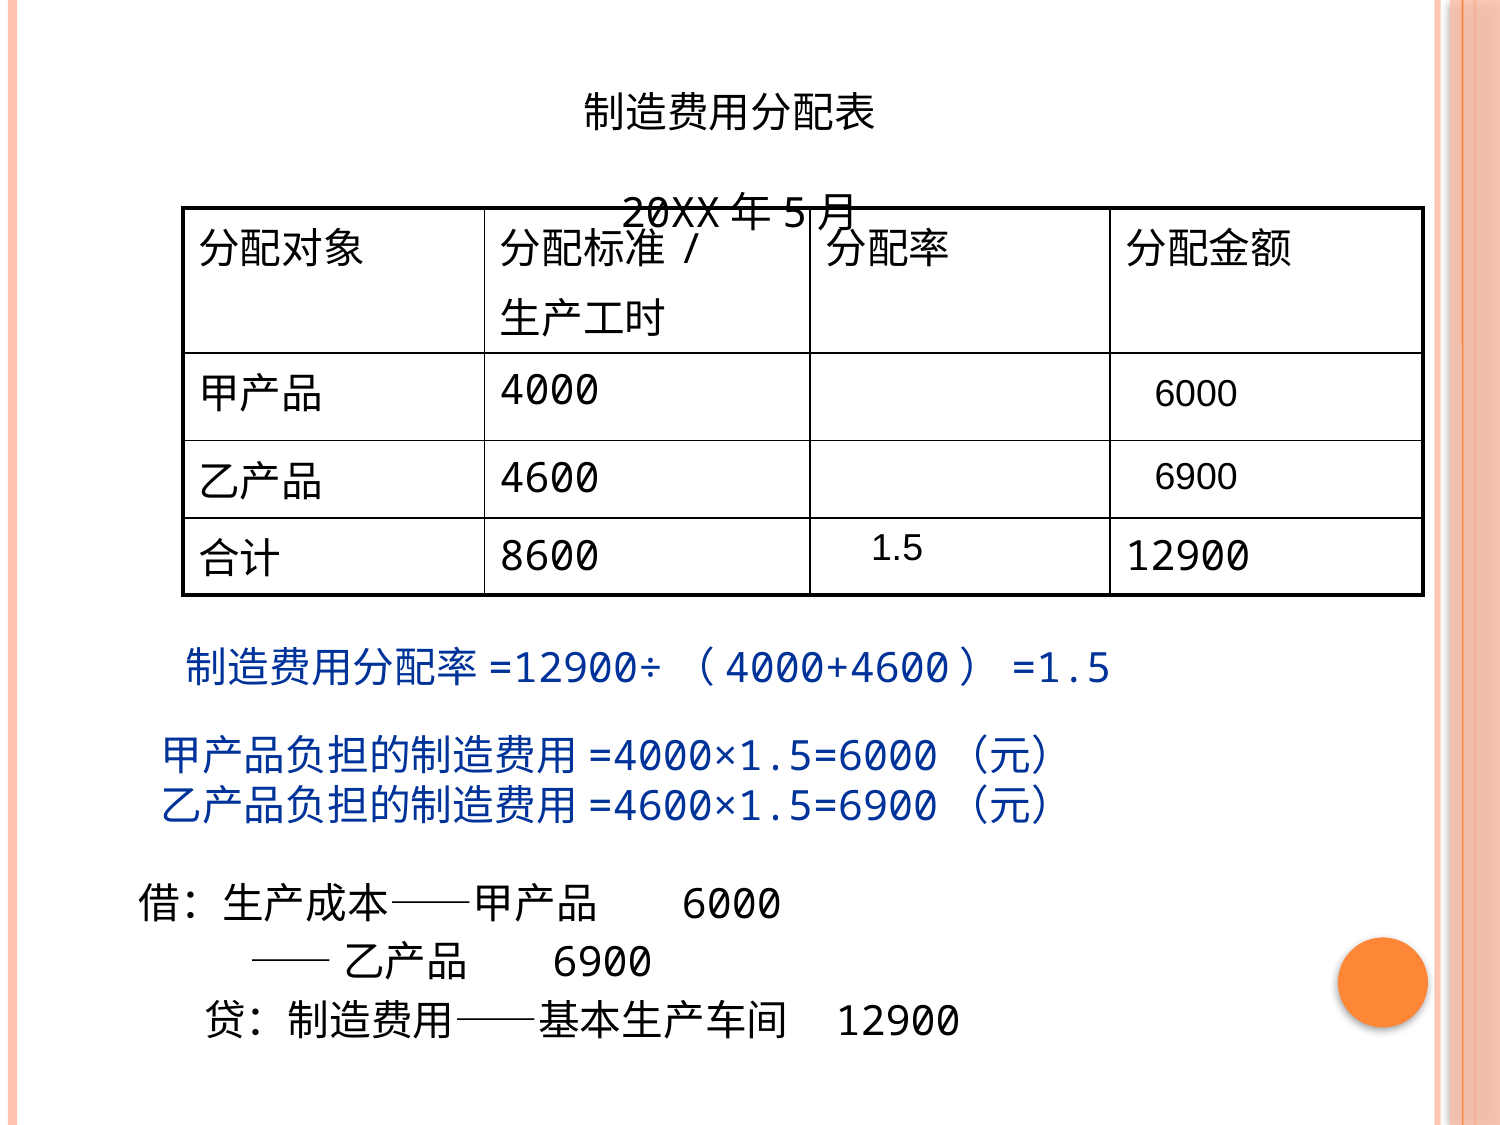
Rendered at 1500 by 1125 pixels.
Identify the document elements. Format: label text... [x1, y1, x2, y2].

table_cell 乙产品 [185, 441, 484, 517]
table_header 分配金额 [1111, 210, 1421, 352]
table_header 分配标准/ 生产工时 [485, 210, 809, 352]
text_box 6900 [1139, 444, 1306, 504]
text_box 借：生产成本——甲产品 6000 ——乙产品 6900 贷：制造费用——基本生产车间 12900 [123, 869, 1324, 1051]
table_cell 8600 [485, 519, 809, 593]
table_cell 甲产品 [185, 354, 484, 440]
table_header 分配对象 [185, 210, 484, 352]
text_box 制造费用分配率=12900÷（4000+4600）=1.5 [171, 633, 1364, 699]
table_cell [1111, 354, 1421, 440]
table_cell 合计 [185, 519, 484, 593]
text_box 6000 [1139, 361, 1317, 422]
table_cell 12900 [1111, 519, 1421, 593]
text_box 甲产品负担的制造费用=4000×1.5=6000（元） 乙产品负担的制造费用=4600×1.5=6900（元） [145, 721, 1088, 837]
table_cell [811, 441, 1109, 517]
table_cell [1111, 441, 1421, 517]
text_box 1.5 [856, 515, 951, 575]
table_cell [811, 354, 1109, 440]
text_box 制造费用分配表 20XX年5月 [549, 78, 975, 197]
table_cell 4000 [485, 354, 809, 440]
table_cell [811, 519, 1109, 593]
table_header 分配率 [811, 210, 1109, 352]
table_cell 4600 [485, 441, 809, 517]
